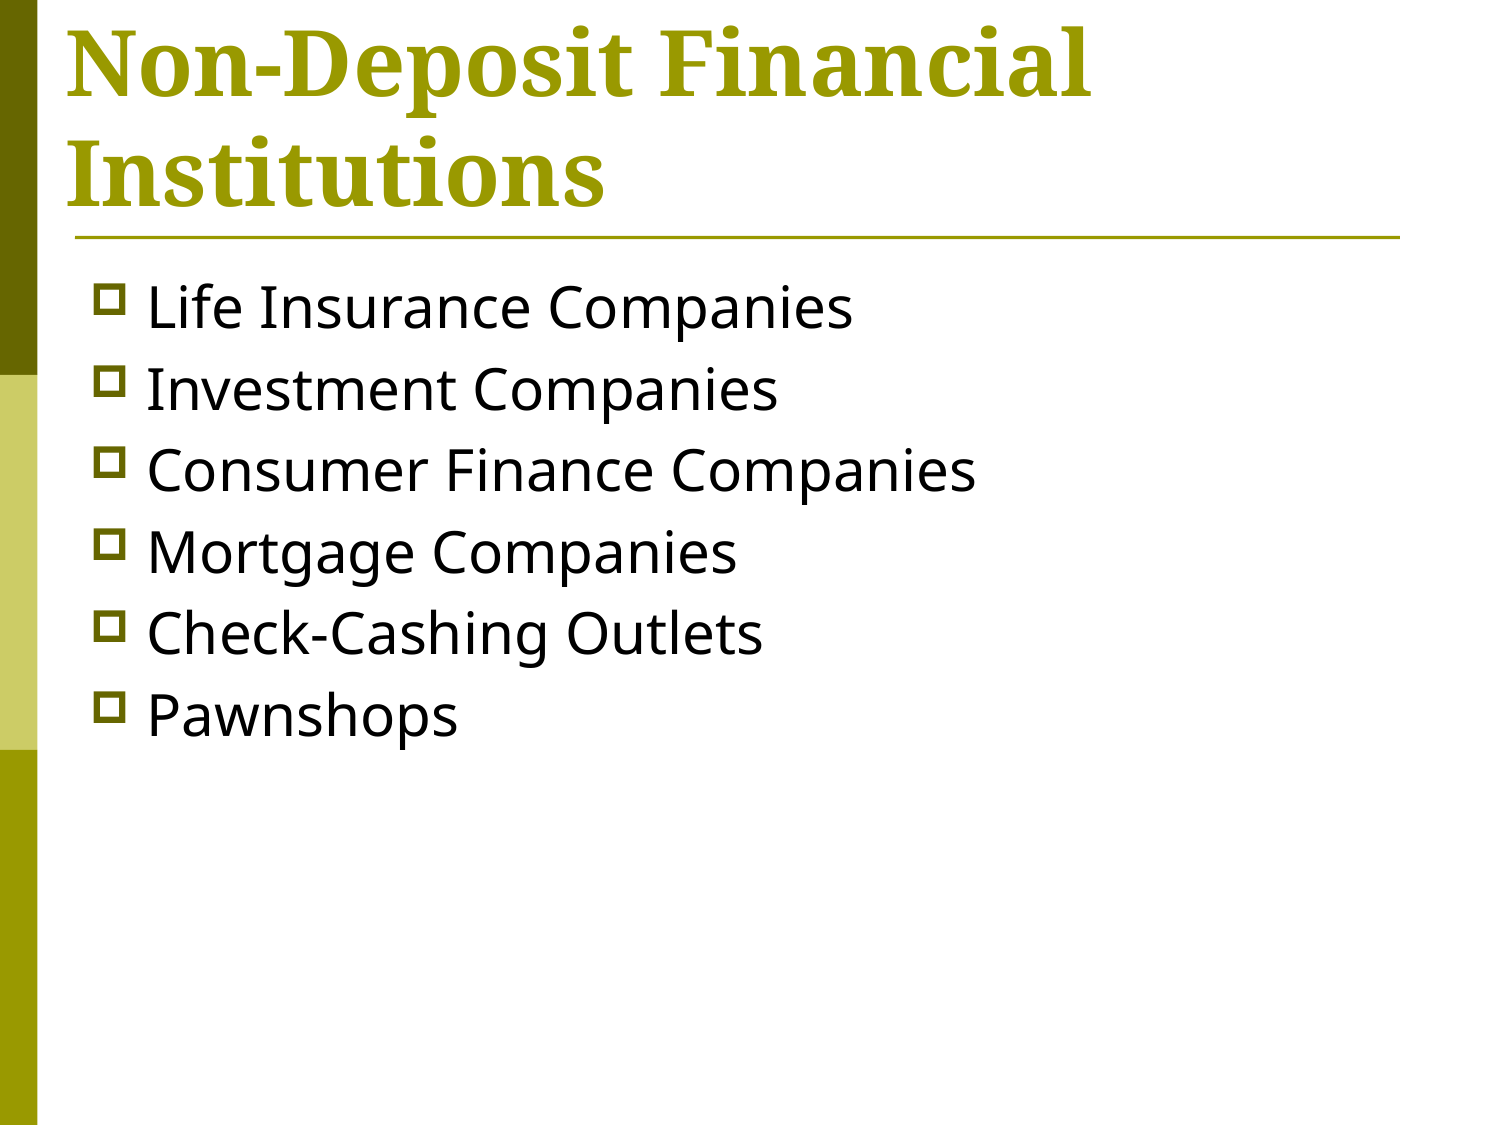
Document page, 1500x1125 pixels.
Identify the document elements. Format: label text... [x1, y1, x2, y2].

title Non-Deposit Financial Institutions [49, 45, 1500, 233]
list Life Insurance Companies Investment Companies Consumer Finance Companies Mortgage Companies Check-Cashing Outlets Pawnshops [74, 262, 1426, 1006]
